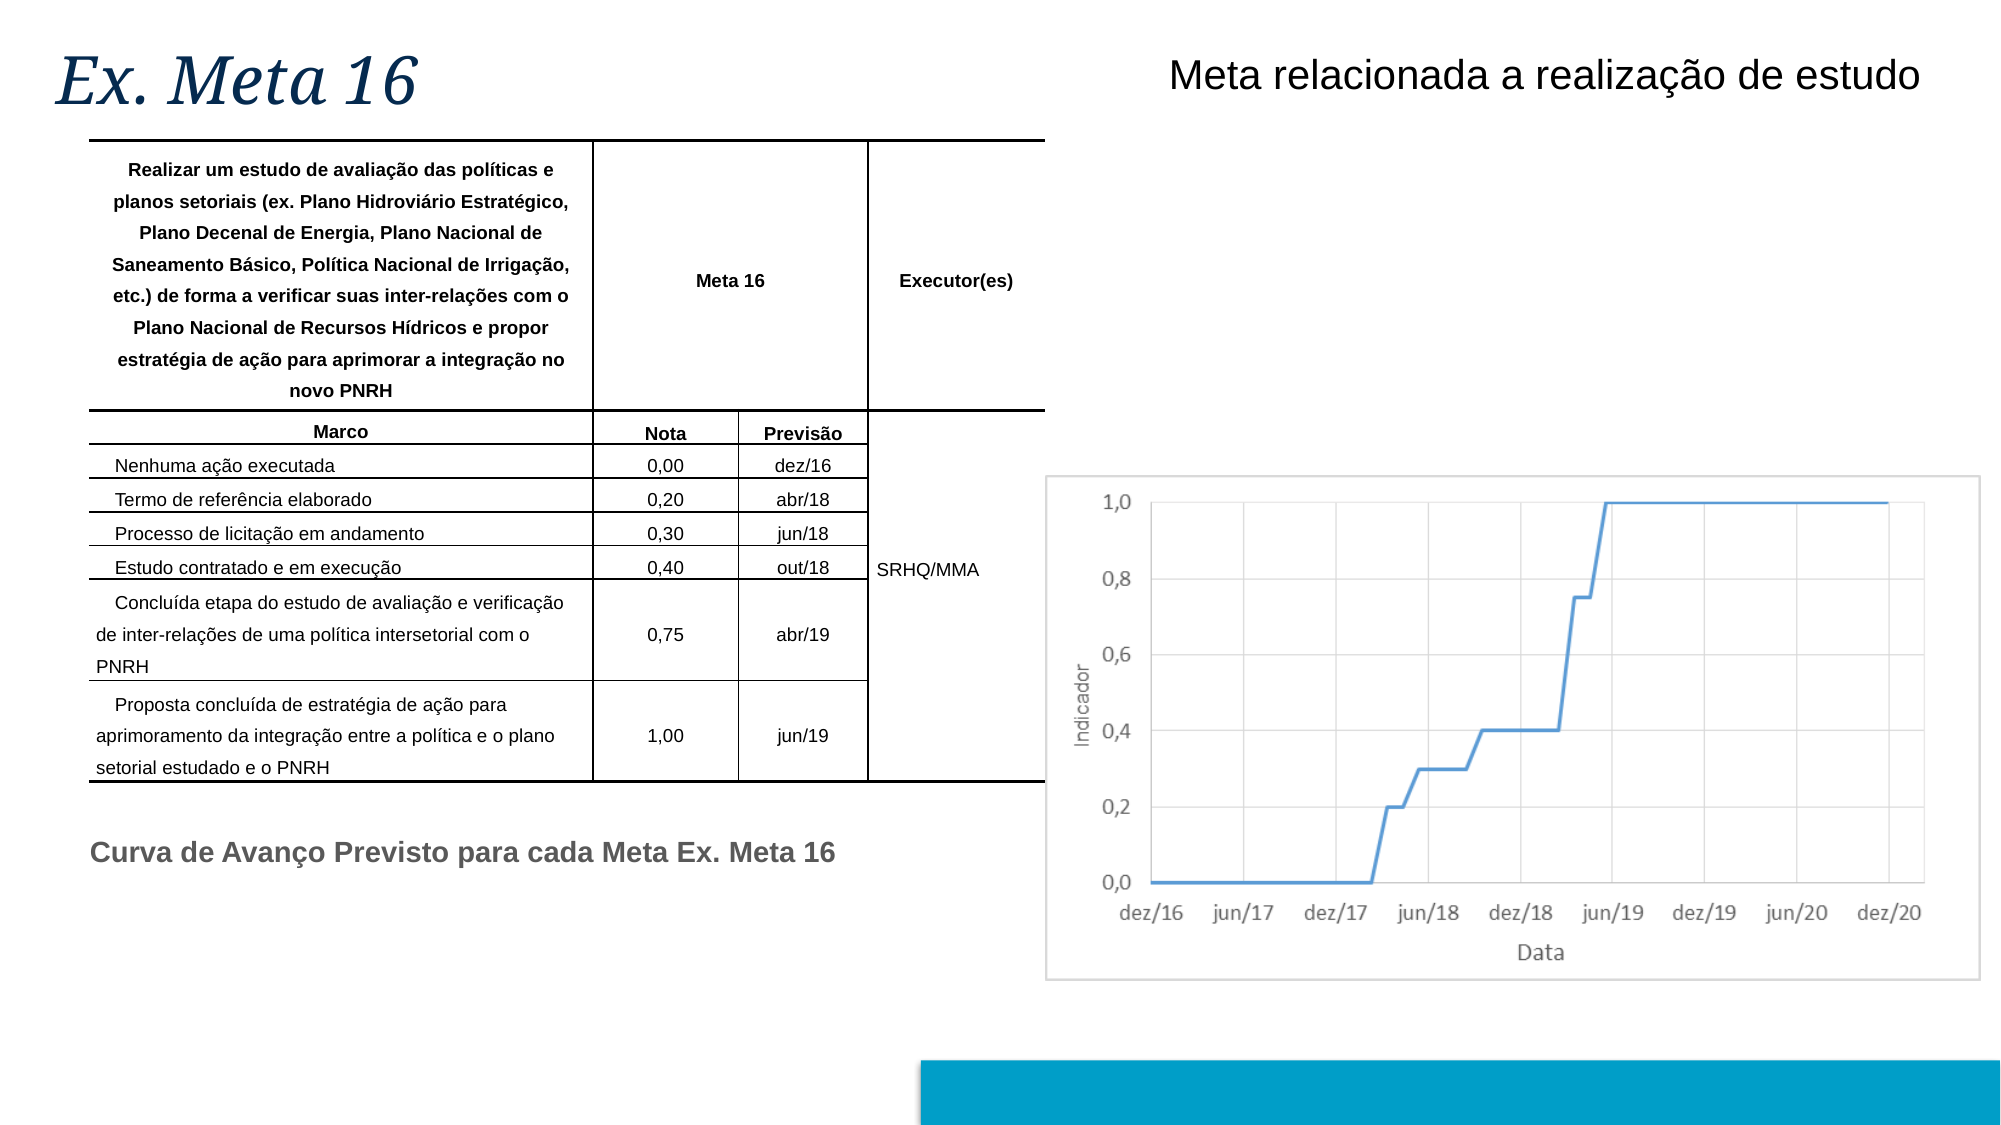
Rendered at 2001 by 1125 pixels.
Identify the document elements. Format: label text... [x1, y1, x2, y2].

table_cell Estudo contratado e em execução [89, 546, 592, 578]
table_cell Concluída etapa do estudo de avaliação e verificação de inter-relações de uma política intersetorial com o PNRH [89, 580, 592, 680]
text_box Curva de Avanço Previsto para cada Meta Ex. Meta 16 [74, 826, 852, 876]
table_cell 0,40 [594, 546, 738, 578]
text_box Ex. Meta 16 [41, 27, 632, 126]
table_cell jun/18 [739, 513, 867, 545]
table_cell Proposta concluída de estratégia de ação para aprimoramento da integração entre a política e o plano setorial estudado e o PNRH [89, 681, 592, 780]
table_header Meta 16 [594, 142, 867, 409]
table_header Executor(es) [869, 142, 1045, 409]
table_cell abr/19 [739, 580, 867, 680]
table_cell jun/19 [739, 681, 867, 780]
table_cell Processo de licitação em andamento [89, 513, 592, 545]
text_box Meta relacionada a realização de estudo [1045, 15, 2000, 105]
table_cell 0,00 [594, 445, 738, 477]
table_cell abr/18 [739, 479, 867, 511]
table_cell Previsão [739, 412, 867, 443]
table_cell SRHQ/MMA [869, 412, 1045, 780]
table_header Realizar um estudo de avaliação das políticas e planos setoriais (ex. Plano Hidroviário Estratégico, Plano Decenal de Energia, Plano Nacional de Saneamento Básico, Política Nacional de Irrigação, etc.) de forma a verificar suas inter-relações com o Plano Nacional de Recursos Hídricos e propor estratégia de ação para aprimorar a integração no novo PNRH [89, 142, 592, 409]
table_cell dez/16 [739, 445, 867, 477]
table_cell 0,20 [594, 479, 738, 511]
table_cell Termo de referência elaborado [89, 479, 592, 511]
table_cell 0,75 [594, 580, 738, 680]
picture [1044, 475, 1982, 981]
table_cell out/18 [739, 546, 867, 578]
table_cell Nenhuma ação executada [89, 445, 592, 477]
table_cell Nota [594, 412, 738, 443]
table_cell 0,30 [594, 513, 738, 545]
table_cell Marco [89, 412, 592, 443]
table_cell 1,00 [594, 681, 738, 780]
